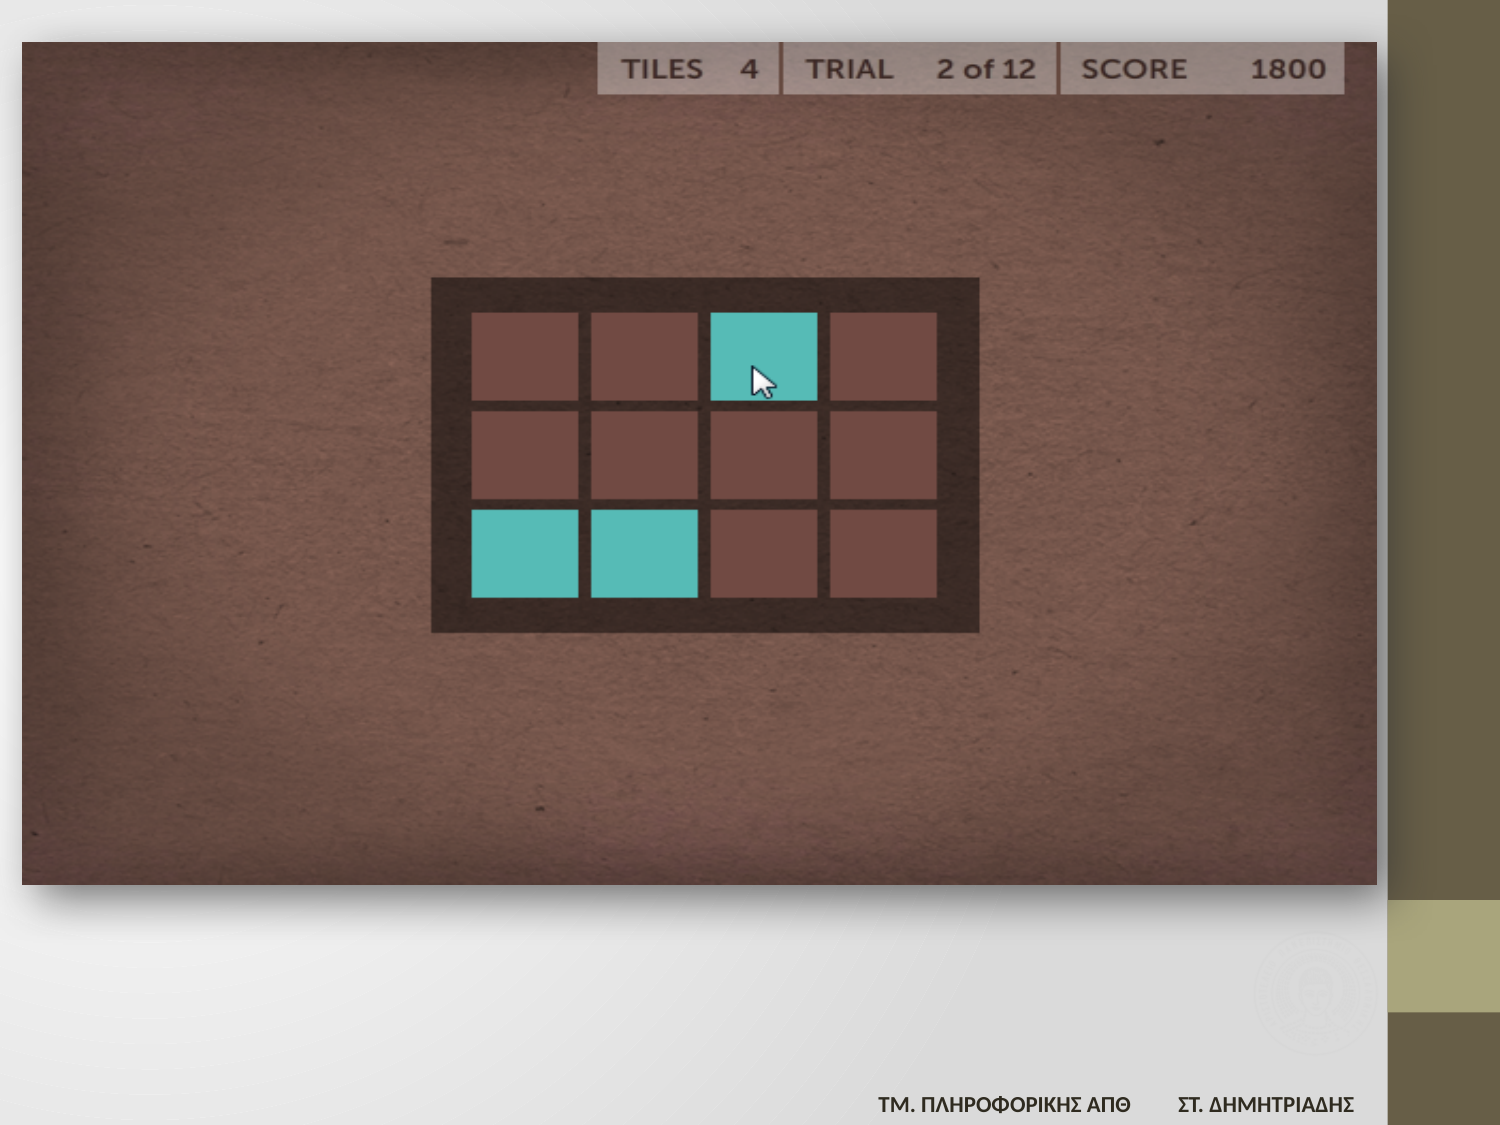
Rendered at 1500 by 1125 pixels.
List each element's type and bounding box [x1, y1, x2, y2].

picture [21, 42, 1377, 885]
